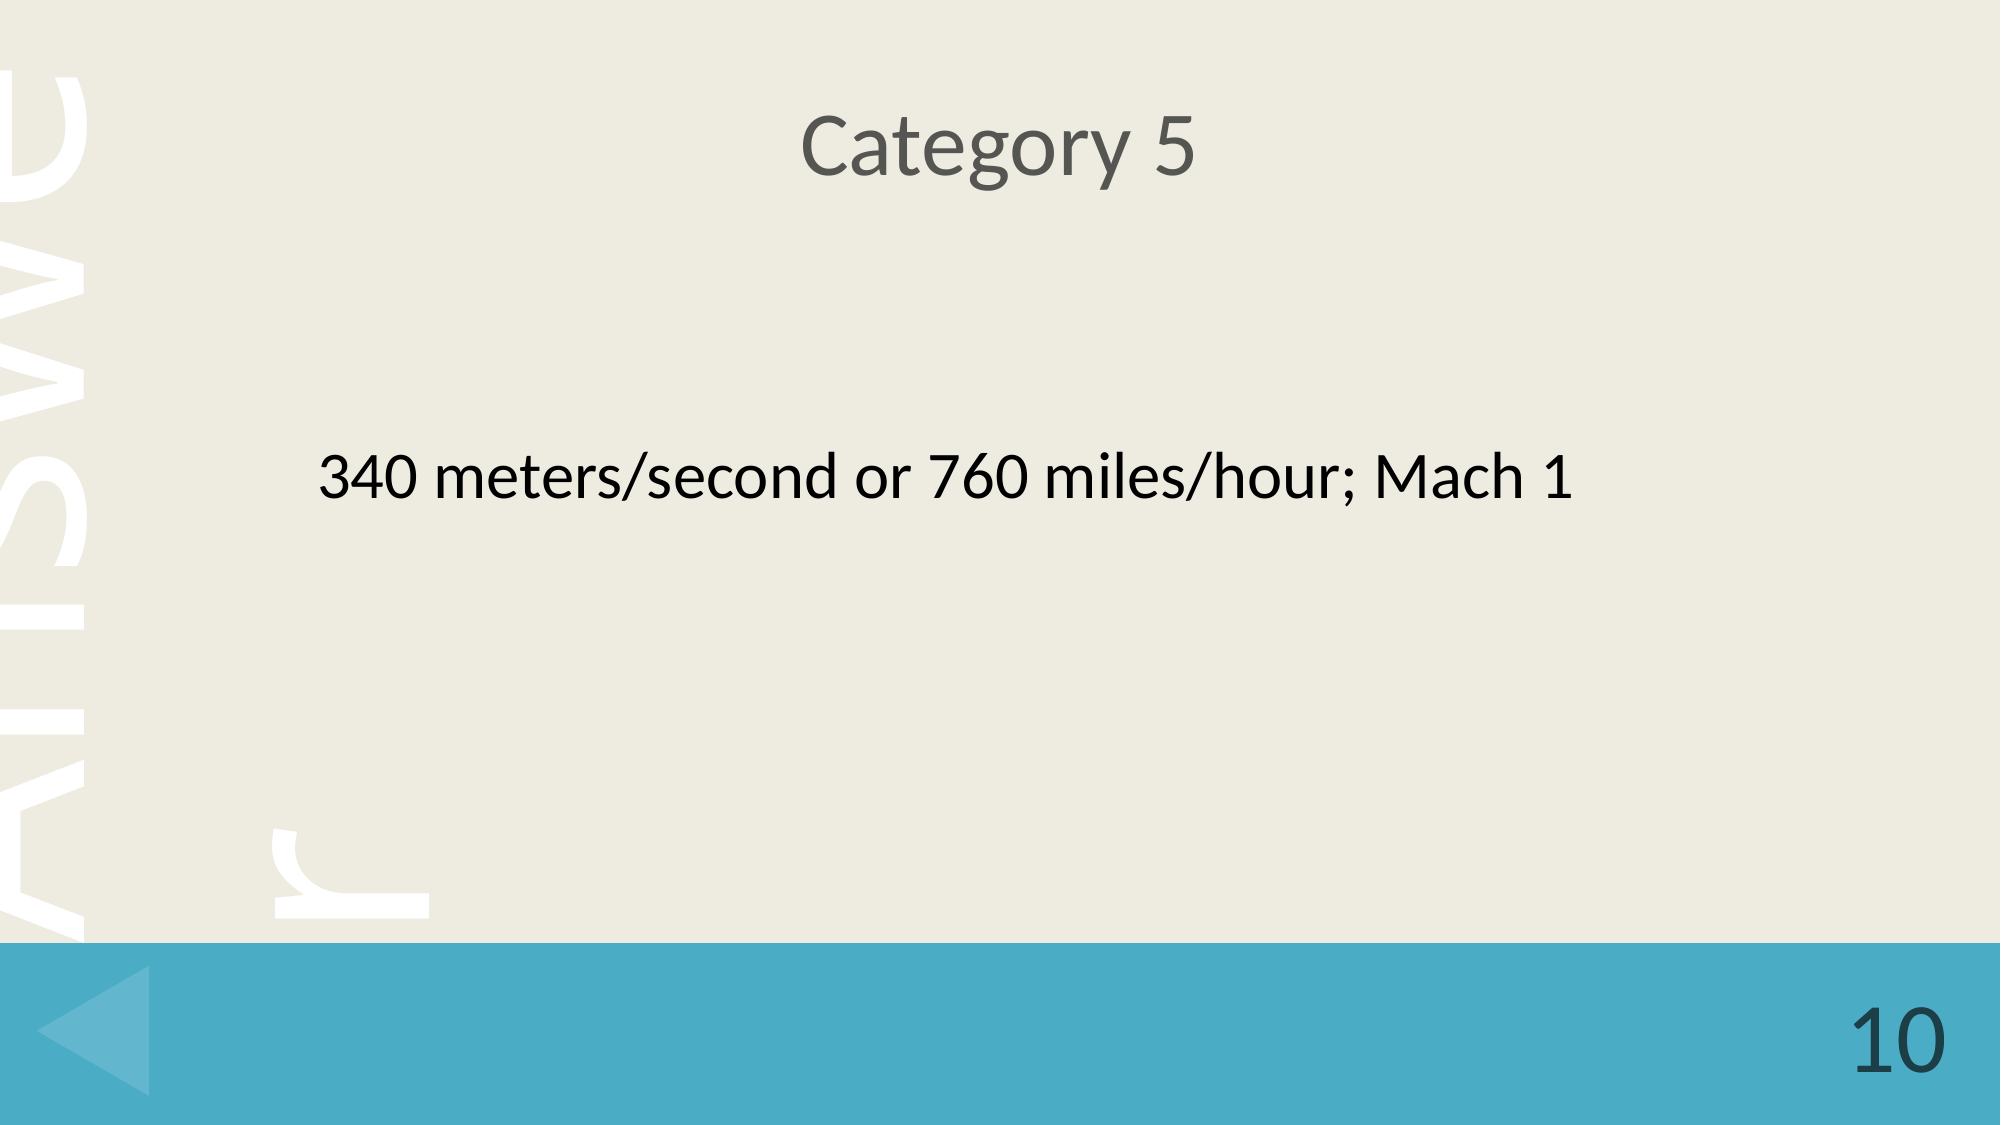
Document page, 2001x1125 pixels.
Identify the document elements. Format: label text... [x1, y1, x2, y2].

title Category 5 [99, 45, 1900, 233]
list 340 meters/second or 760 miles/hour; Mach 1 [302, 307, 1760, 636]
list 10 [1494, 967, 1963, 1097]
